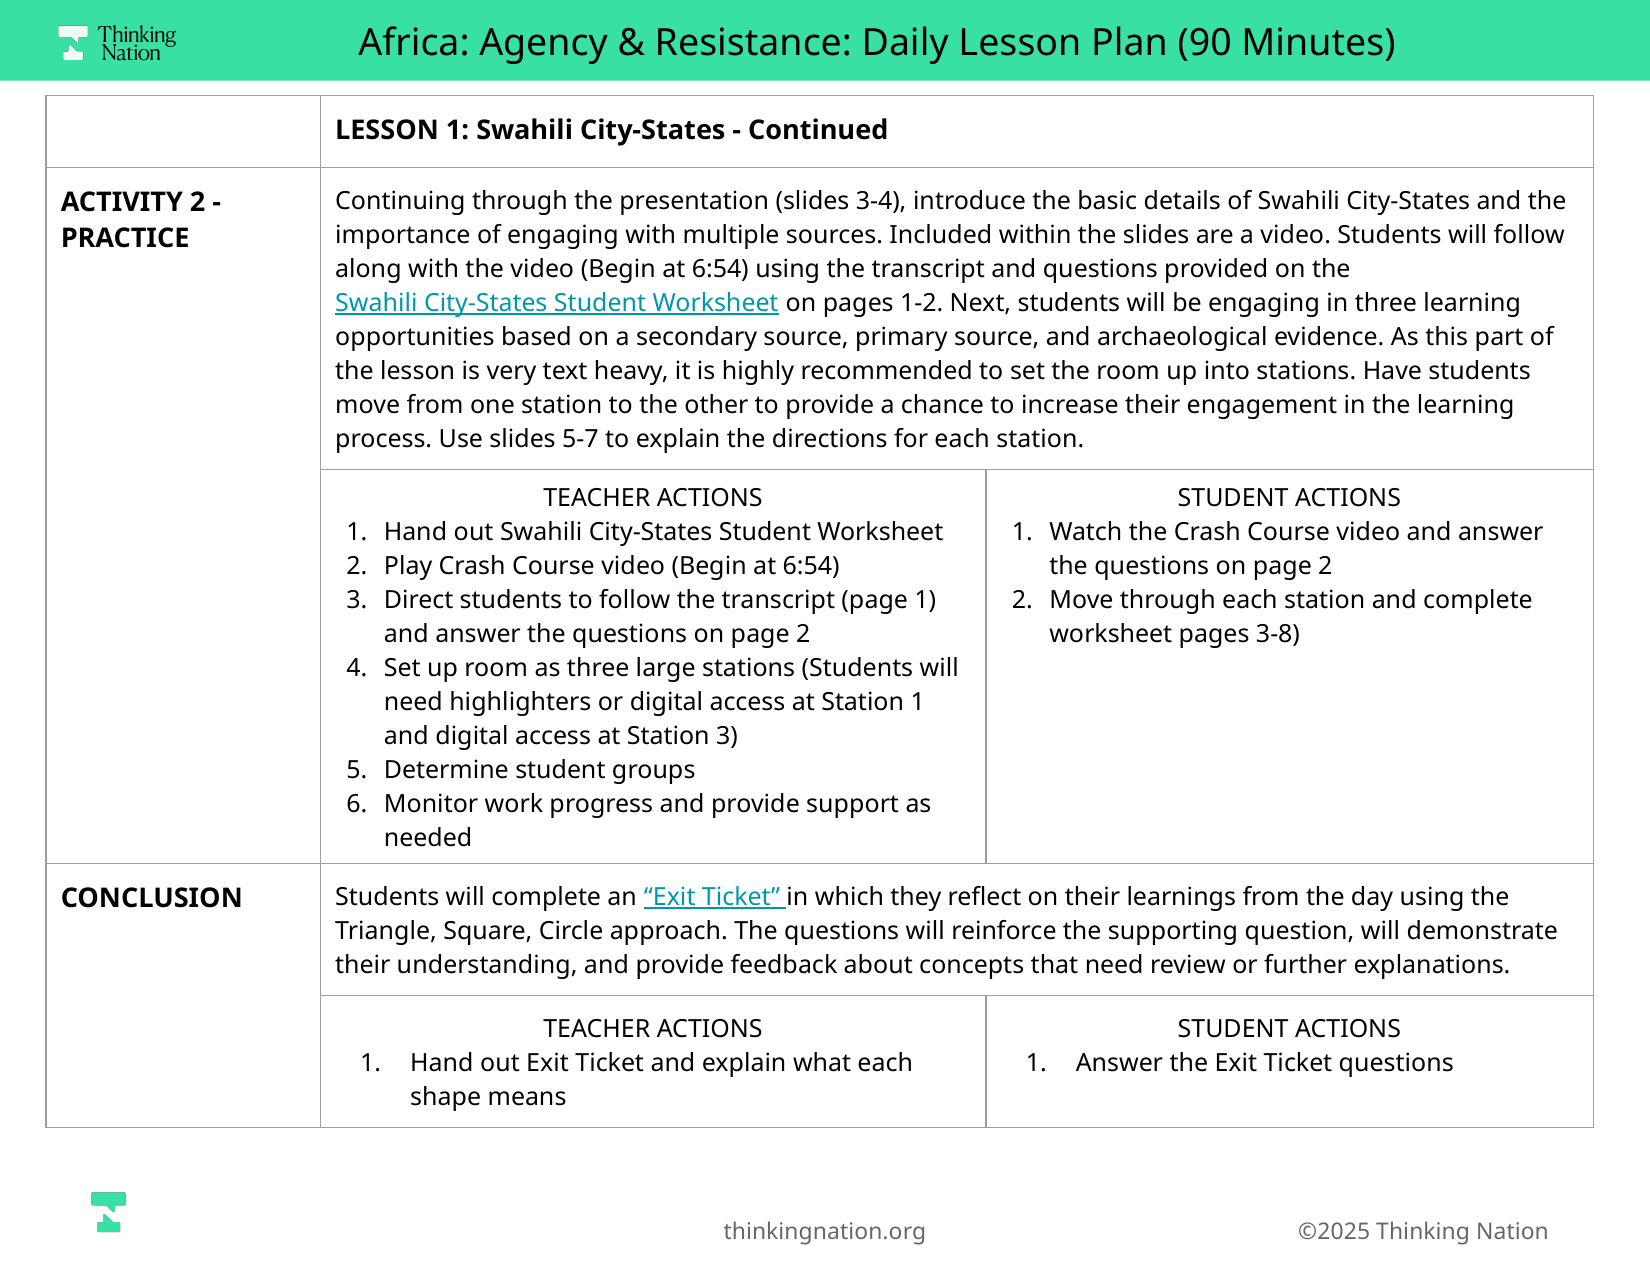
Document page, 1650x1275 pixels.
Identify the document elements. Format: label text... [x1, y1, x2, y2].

table_header LESSON 1: Swahili City-States - Continued [321, 96, 1593, 167]
text_box Africa: Agency & Resistance: Daily Lesson Plan (90 Minutes) [0, 0, 1650, 81]
table_cell ACTIVITY 2 - PRACTICE [47, 168, 320, 863]
table_cell STUDENT ACTIONS Watch the Crash Course video and answer the questions on page 2 Move through each station and complete worksheet pages 3-8) [987, 470, 1593, 863]
picture [45, 14, 180, 85]
text_box thinkingnation.org [629, 1200, 1021, 1240]
table_header [47, 96, 320, 167]
table_cell Students will complete an “Exit Ticket” in which they reflect on their learnings from the day using the Triangle, Square, Circle approach. The questions will reinforce the supporting question, will demonstrate their understanding, and provide feedback about concepts that need review or further explanations. [321, 864, 1593, 995]
text_box ©2025 Thinking Nation [1174, 1200, 1566, 1240]
table_cell Continuing through the presentation (slides 3-4), introduce the basic details of Swahili City-States and the importance of engaging with multiple sources. Included within the slides are a video. Students will follow along with the video (Begin at 6:54) using the transcript and questions provided on the Swahili City-States Student Worksheet on pages 1-2. Next, students will be engaging in three learning opportunities based on a secondary source, primary source, and archaeological evidence. As this part of the lesson is very text heavy, it is highly recommended to set the room up into stations. Have students move from one station to the other to provide a chance to increase their engagement in the learning process. Use slides 5-7 to explain the directions for each station. [321, 168, 1593, 469]
table_cell TEACHER ACTIONS Hand out Swahili City-States Student Worksheet Play Crash Course video (Begin at 6:54) Direct students to follow the transcript (page 1) and answer the questions on page 2 Set up room as three large stations (Students will need highlighters or digital access at Station 1 and digital access at Station 3) Determine student groups Monitor work progress and provide support as needed [321, 470, 985, 863]
table_cell STUDENT ACTIONS Answer the Exit Ticket questions [987, 996, 1593, 1127]
table_cell TEACHER ACTIONS Hand out Exit Ticket and explain what each shape means [321, 996, 985, 1127]
picture [80, 1184, 136, 1240]
table_cell CONCLUSION [47, 864, 320, 1127]
